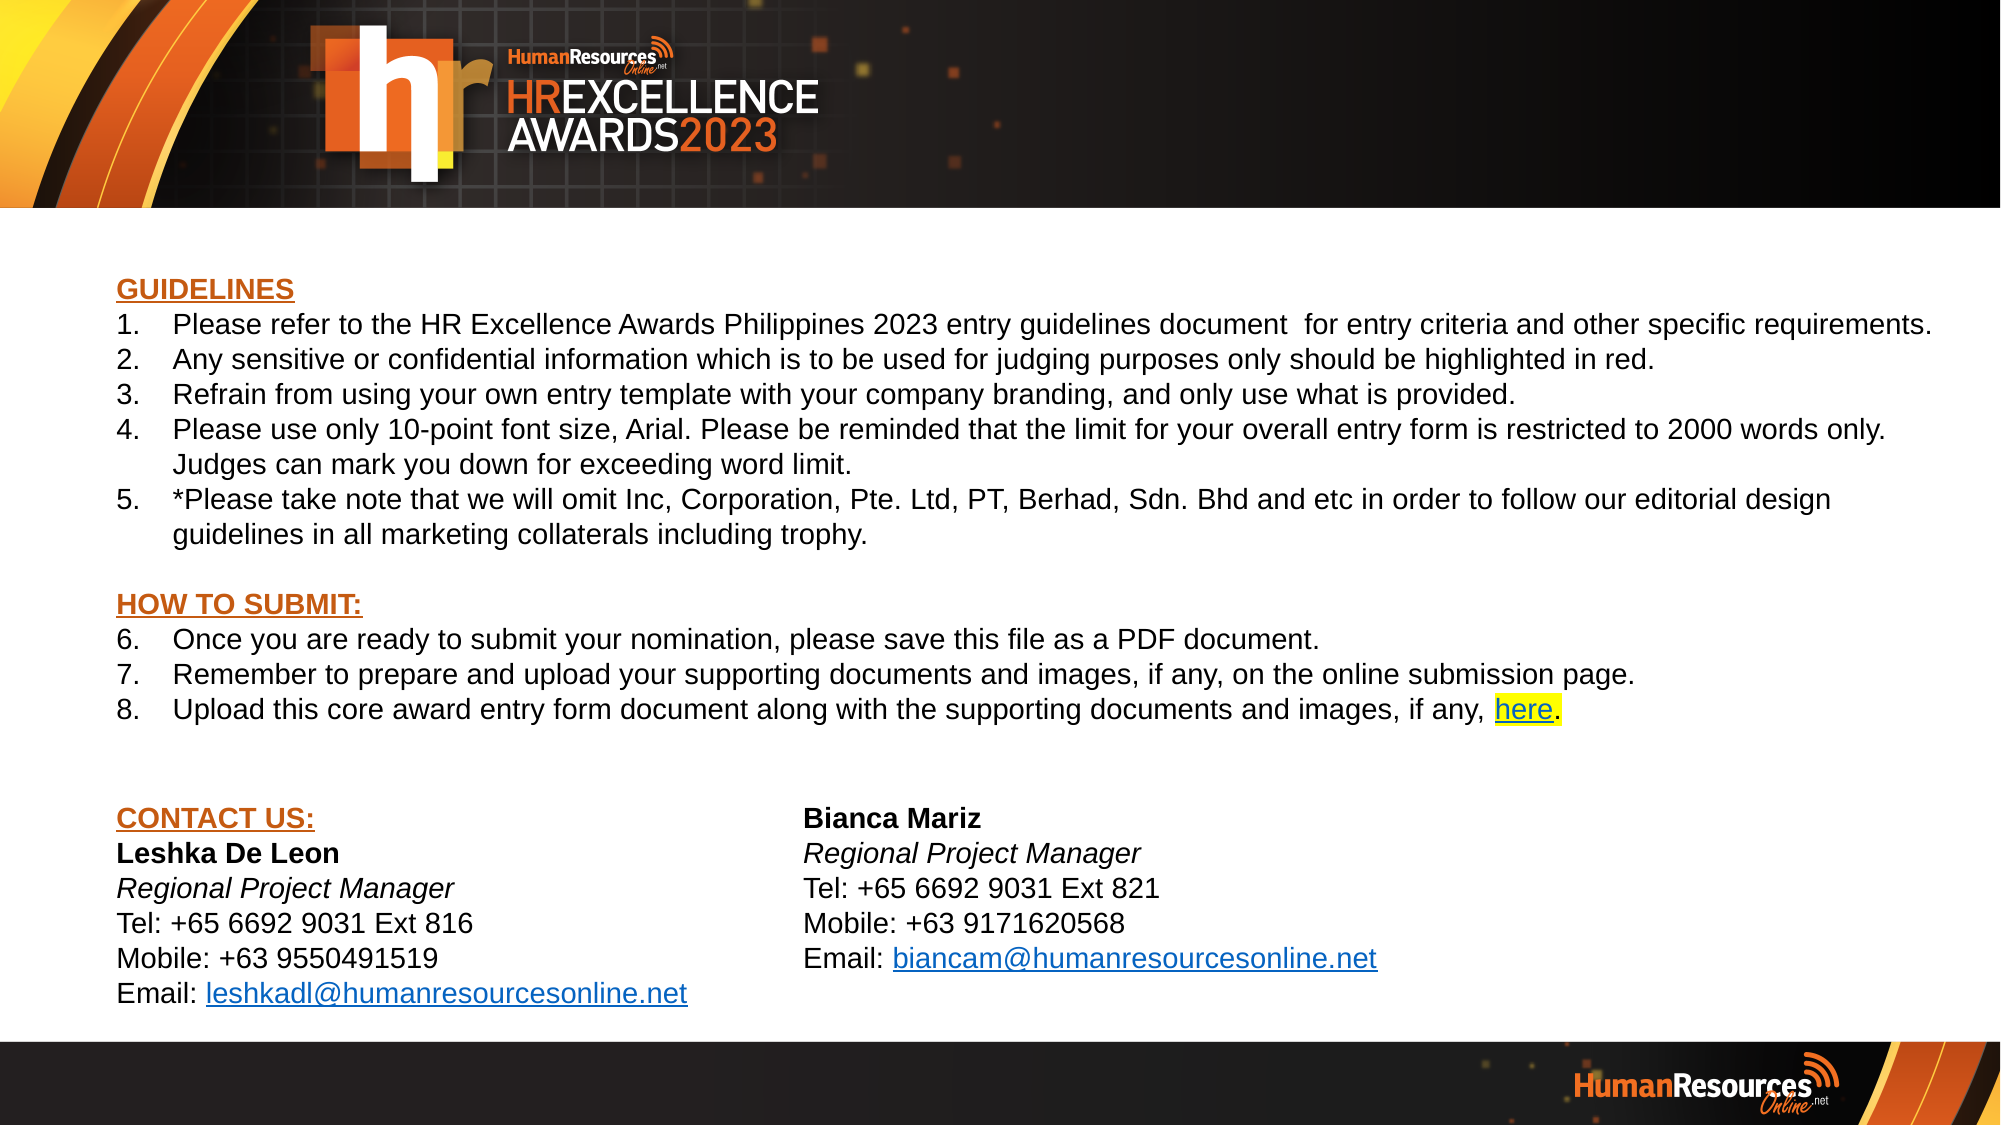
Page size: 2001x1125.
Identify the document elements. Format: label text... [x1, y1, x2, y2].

picture [0, 0, 2001, 1125]
text_box GUIDELINES Please refer to the HR Excellence Awards Philippines 2023 entry guidelines document for entry criteria and other specific requirements. Any sensitive or confidential information which is to be used for judging purposes only should be highlighted in red. Refrain from using your own entry template with your company branding, and only use what is provided. Please use only 10-point font size, Arial. Please be reminded that the limit for your overall entry form is restricted to 2000 words only. Judges can mark you down for exceeding word limit. *Please take note that we will omit Inc, Corporation, Pte. Ltd, PT, Berhad, Sdn. Bhd and etc in order to follow our editorial design guidelines in all marketing collaterals including trophy. HOW TO SUBMIT: Once you are ready to submit your nomination, please save this file as a PDF document. Remember to prepare and upload your supporting documents and images, if any, on the online submission page. Upload this core award entry form document along with the supporting documents and images, if any, here. [101, 263, 1952, 803]
text_box CONTACT US: Leshka De Leon Regional Project Manager Tel: +65 6692 9031 Ext 816 Mobile: +63 9550491519 Email: leshkadl@humanresourcesonline.net Bianca Mariz Regional Project Manager Tel: +65 6692 9031 Ext 821 Mobile: +63 9171620568 Email: biancam@humanresourcesonline.net [101, 791, 1505, 1125]
